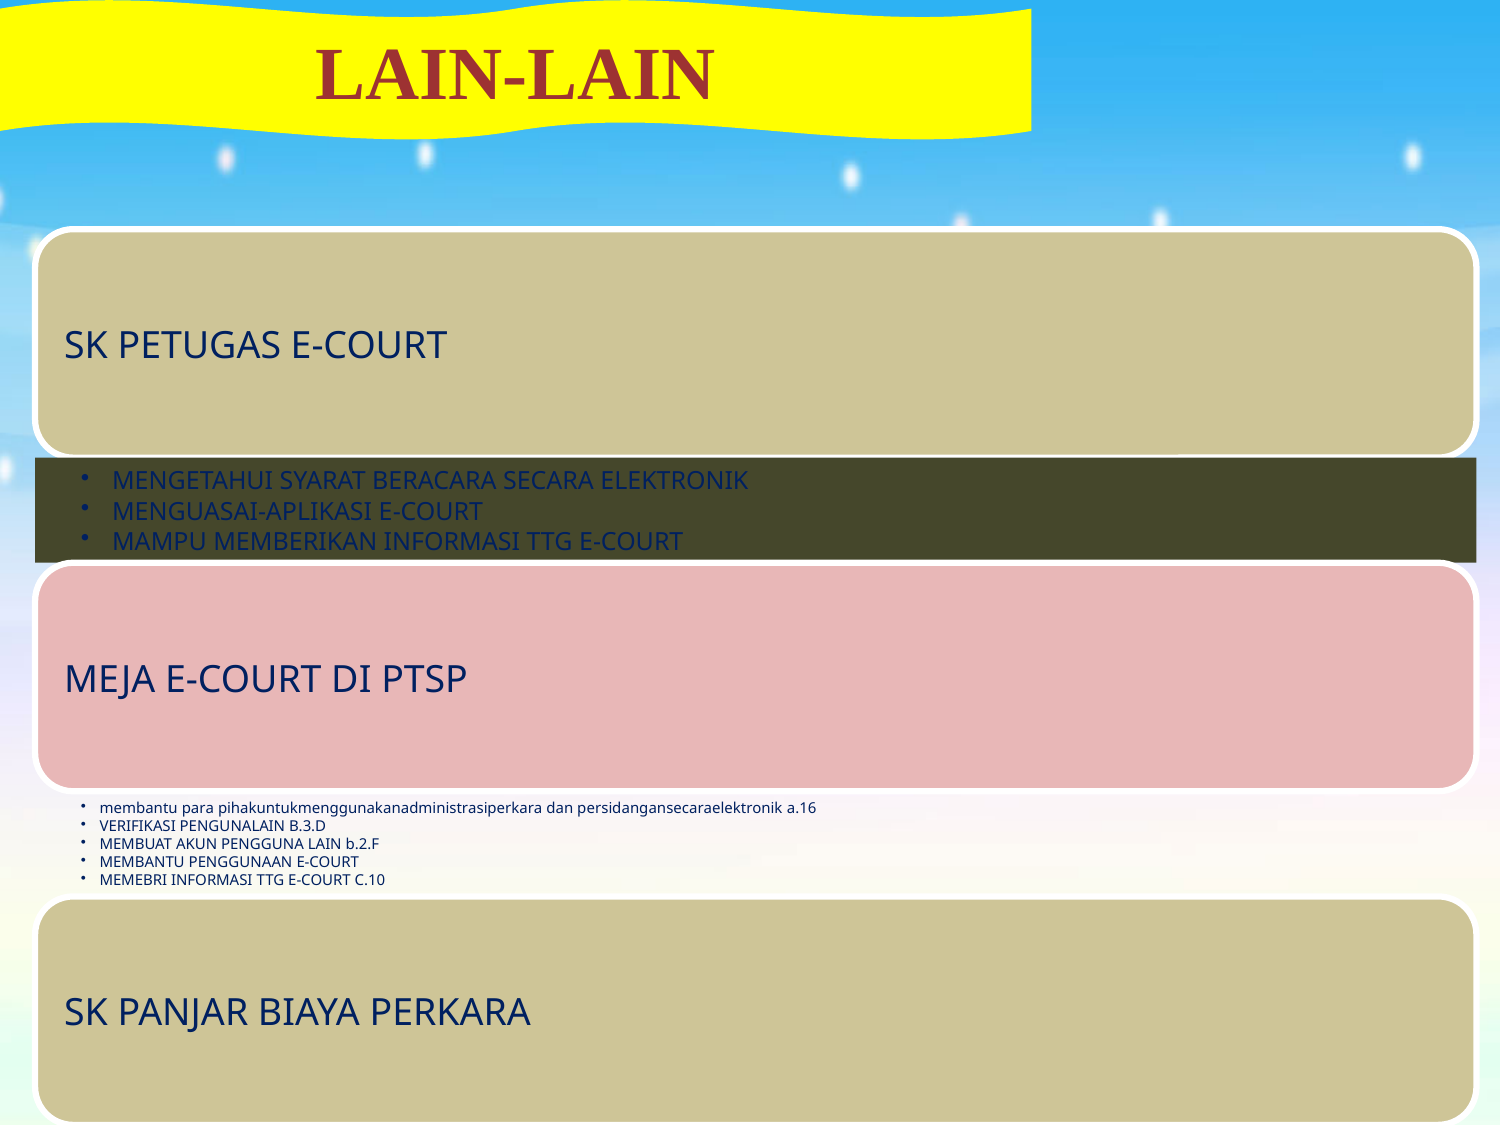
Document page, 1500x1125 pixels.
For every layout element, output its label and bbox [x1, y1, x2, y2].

picture [0, 0, 1500, 1125]
text_box [34, 228, 1477, 1125]
